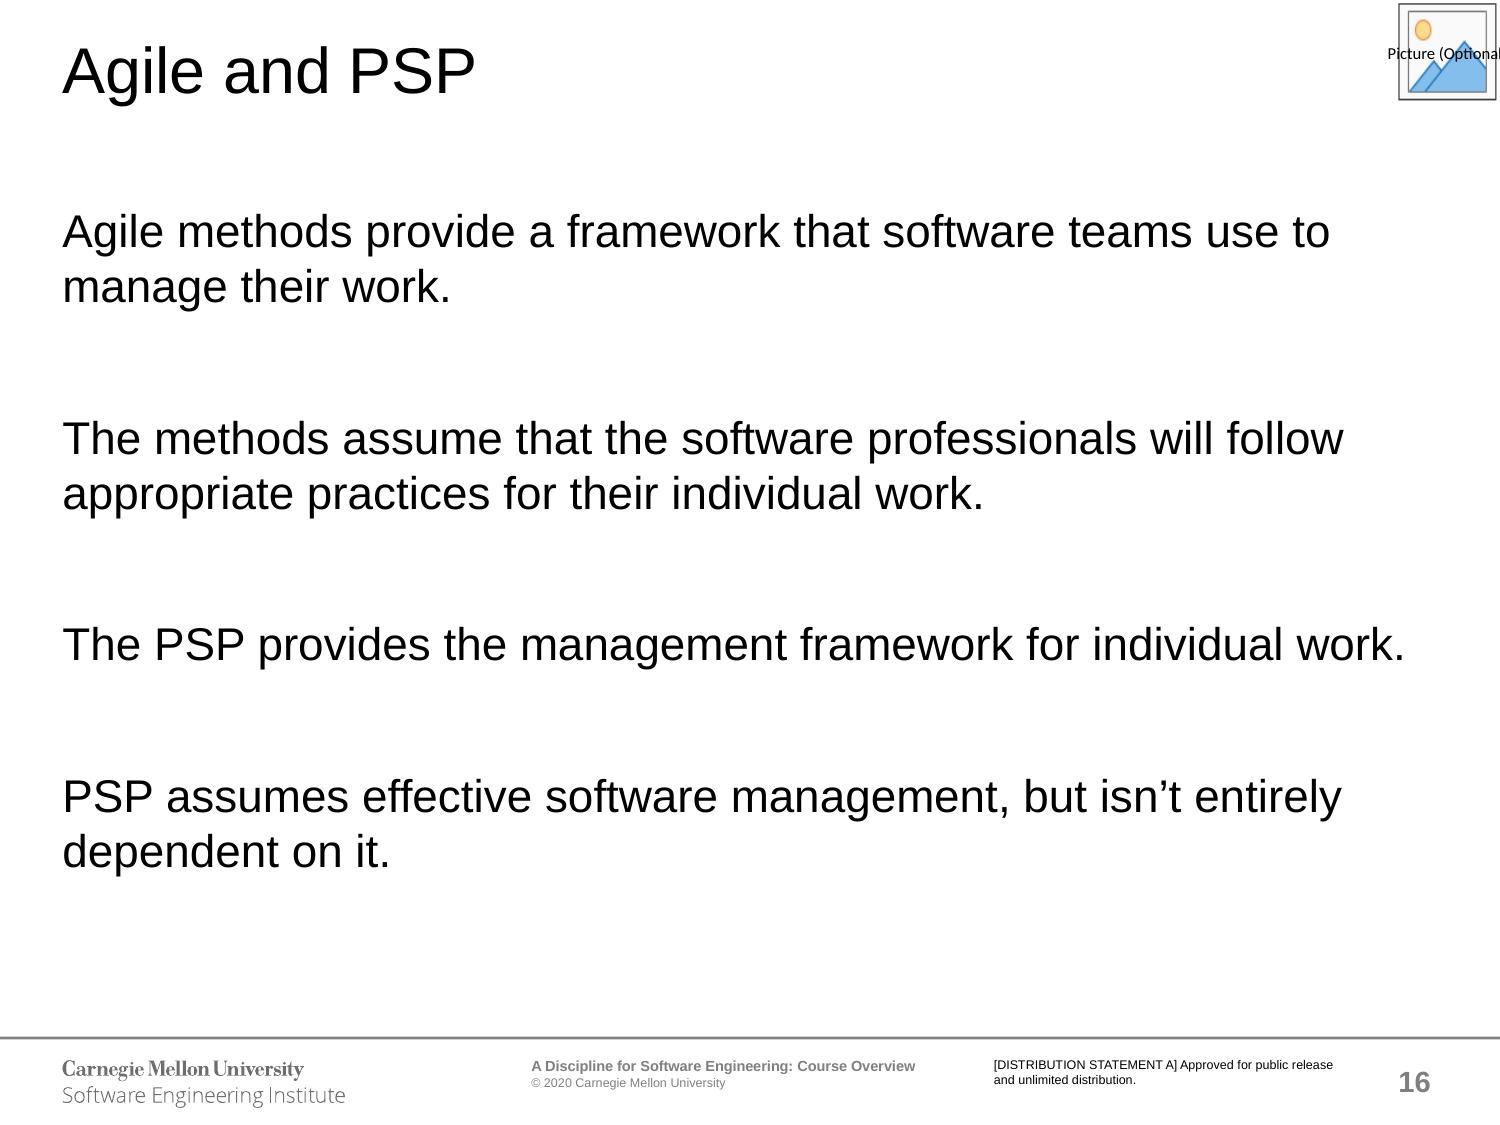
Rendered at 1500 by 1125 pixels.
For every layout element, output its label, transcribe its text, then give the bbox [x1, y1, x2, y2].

list Agile methods provide a framework that software teams use to manage their work. The methods assume that the software professionals will follow appropriate practices for their individual work. The PSP provides the management framework for individual work. PSP assumes effective software management, but isn’t entirely dependent on it. [62, 201, 1431, 1000]
title Agile and PSP [62, 37, 1338, 182]
picture [1394, 0, 1500, 105]
